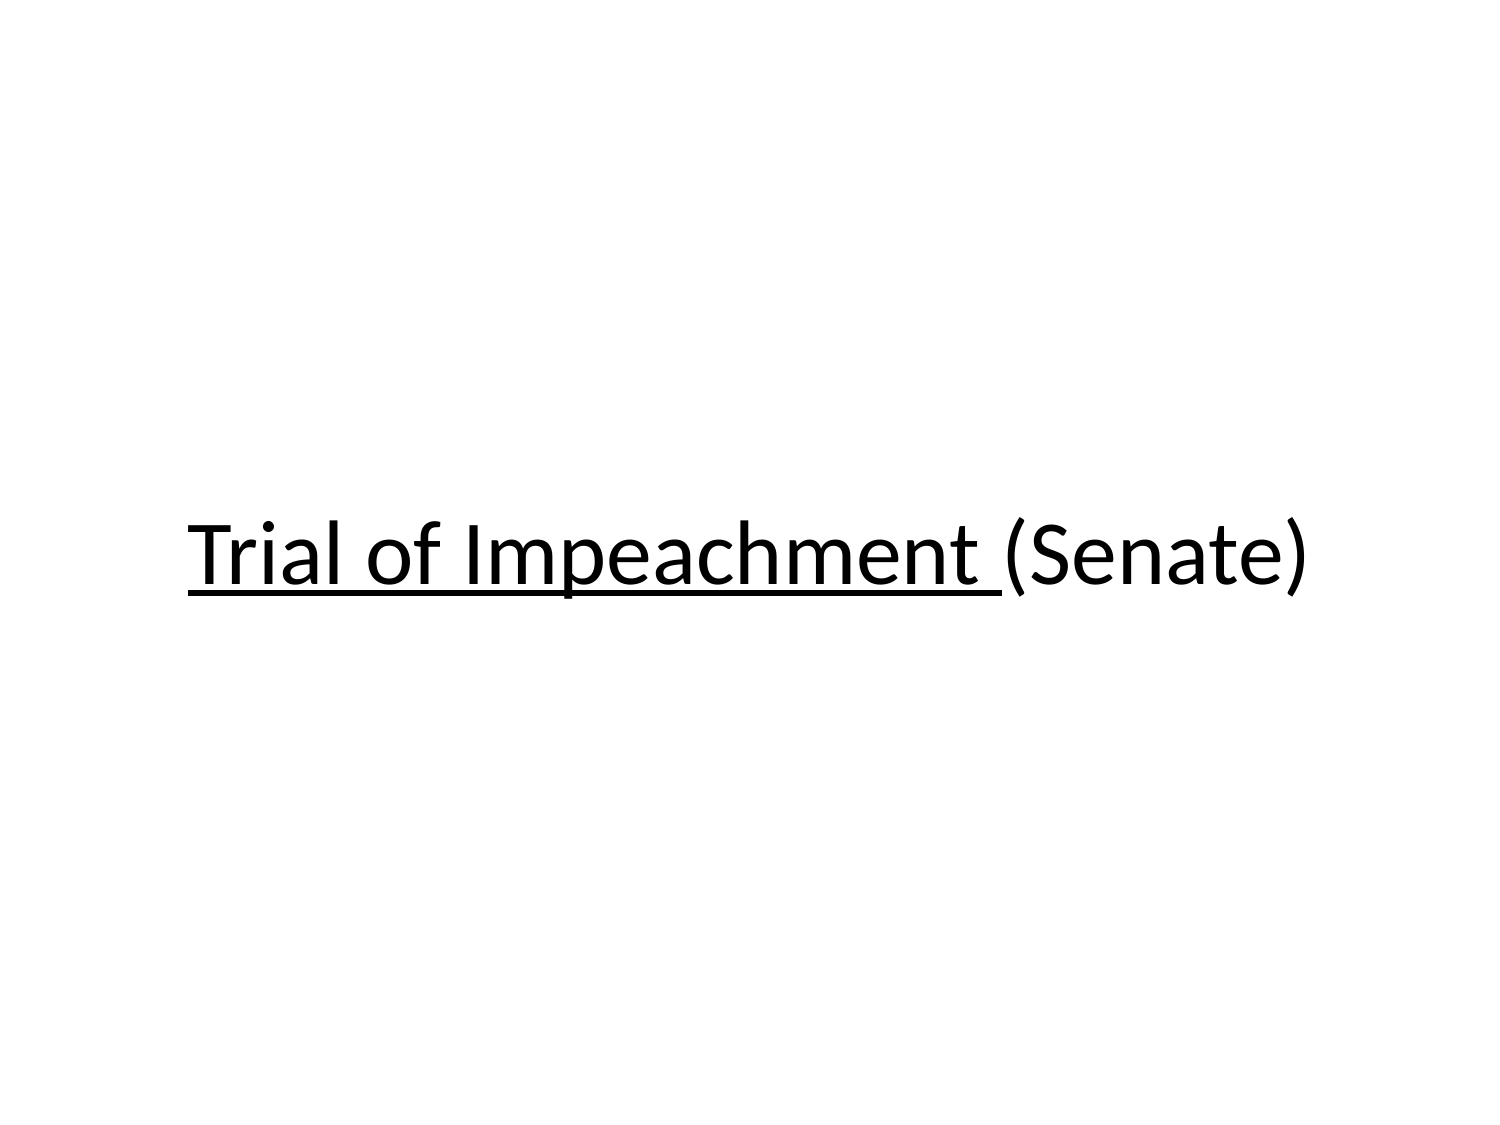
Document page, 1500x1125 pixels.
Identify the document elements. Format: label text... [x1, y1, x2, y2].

title Trial of Impeachment (Senate) [74, 44, 1426, 1051]
